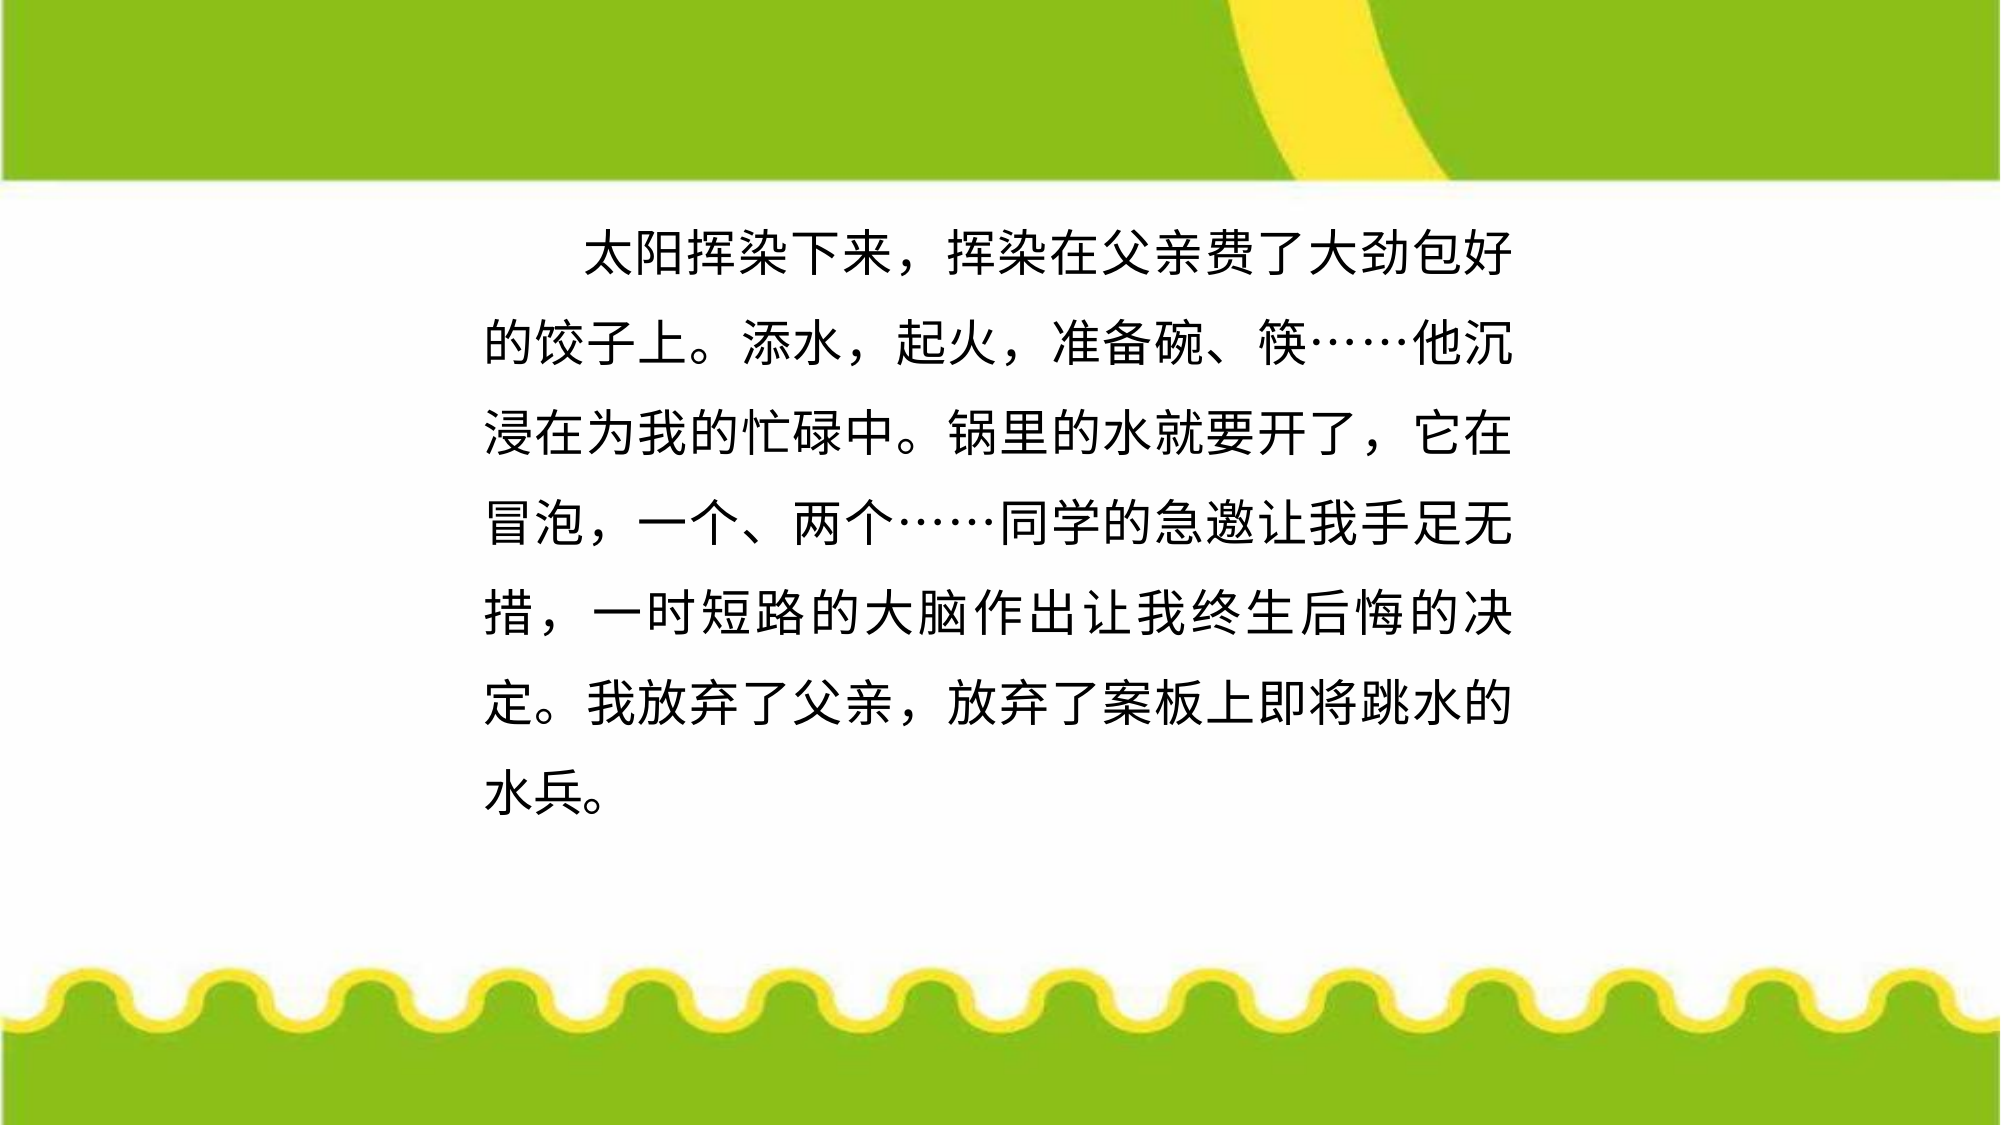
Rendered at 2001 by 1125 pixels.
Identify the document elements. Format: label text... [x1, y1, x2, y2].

picture [0, 0, 2001, 1125]
text_box 太阳挥染下来，挥染在父亲费了大劲包好的饺子上。添水，起火，准备碗、筷……他沉浸在为我的忙碌中。锅里的水就要开了，它在冒泡，一个、两个……同学的急邀让我手足无措，一时短路的大脑作出让我终生后悔的决定。我放弃了父亲，放弃了案板上即将跳水的水兵。 [468, 184, 1529, 830]
